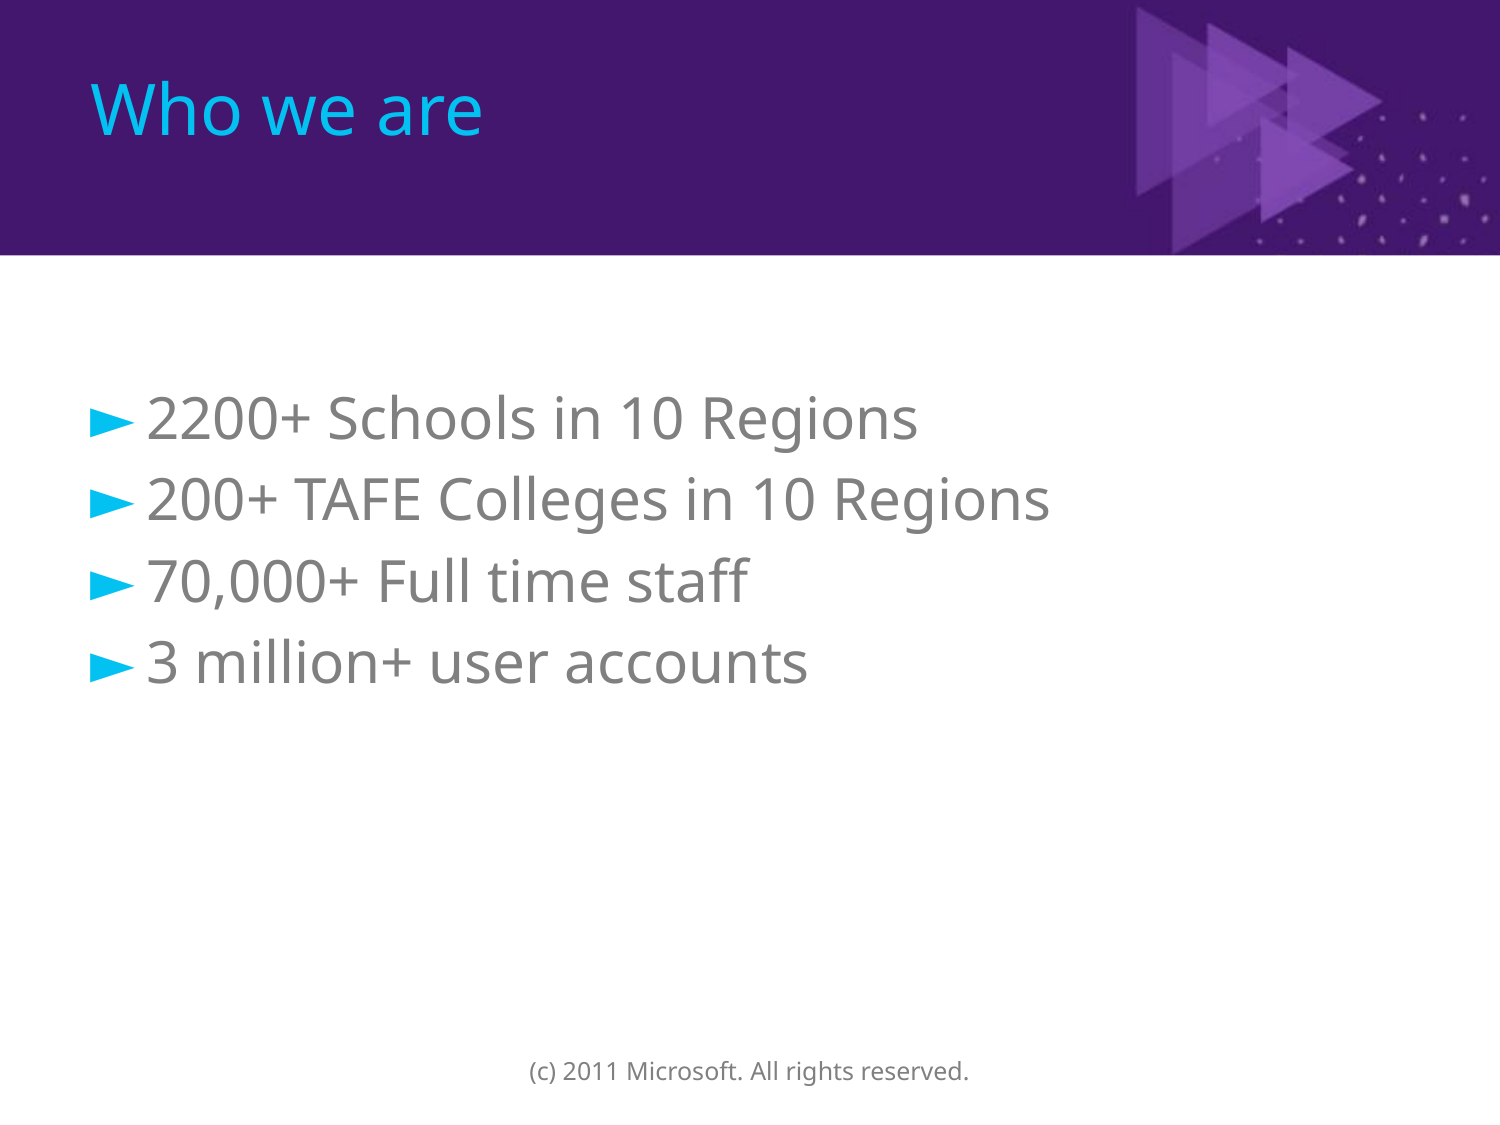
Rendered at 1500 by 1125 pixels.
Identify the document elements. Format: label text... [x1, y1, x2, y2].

title Who we are [75, 56, 1425, 244]
footer (c) 2011 Microsoft. All rights reserved. [512, 1042, 988, 1103]
list 2200+ Schools in 10 Regions 200+ TAFE Colleges in 10 Regions 70,000+ Full time staff 3 million+ user accounts [75, 373, 1425, 1005]
picture [0, 0, 1500, 255]
